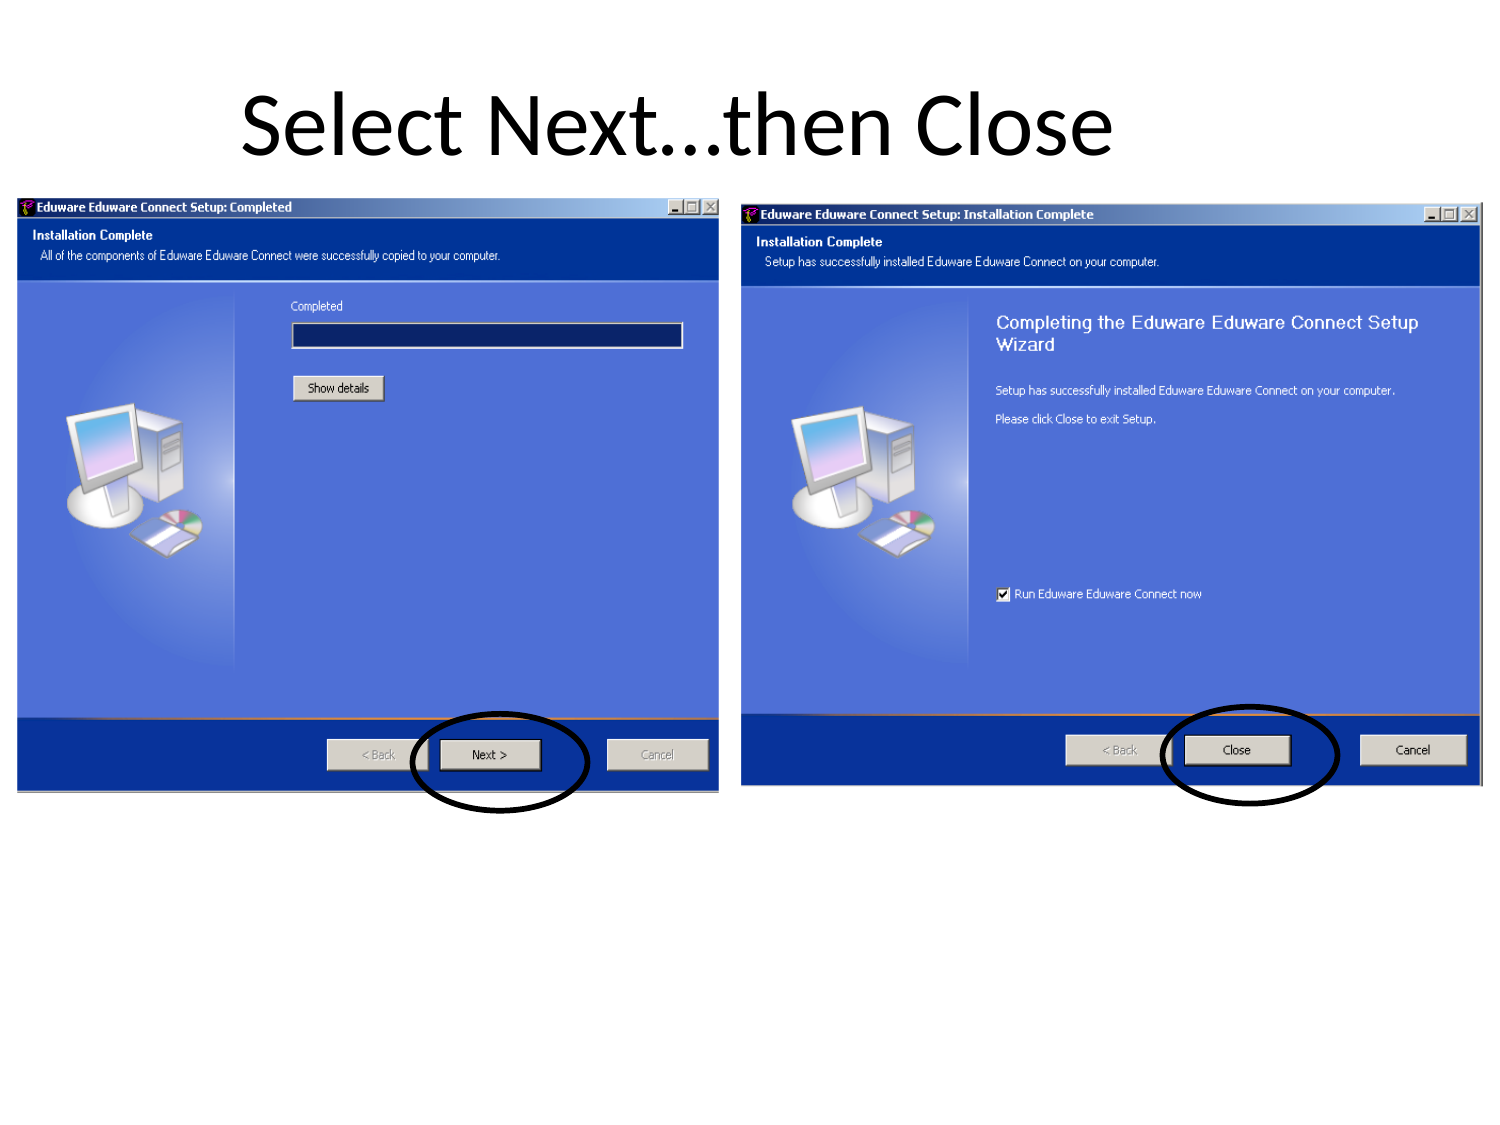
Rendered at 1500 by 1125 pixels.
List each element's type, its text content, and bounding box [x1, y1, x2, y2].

picture [0, 160, 1500, 811]
title Select Next…then Close [137, 24, 1221, 163]
